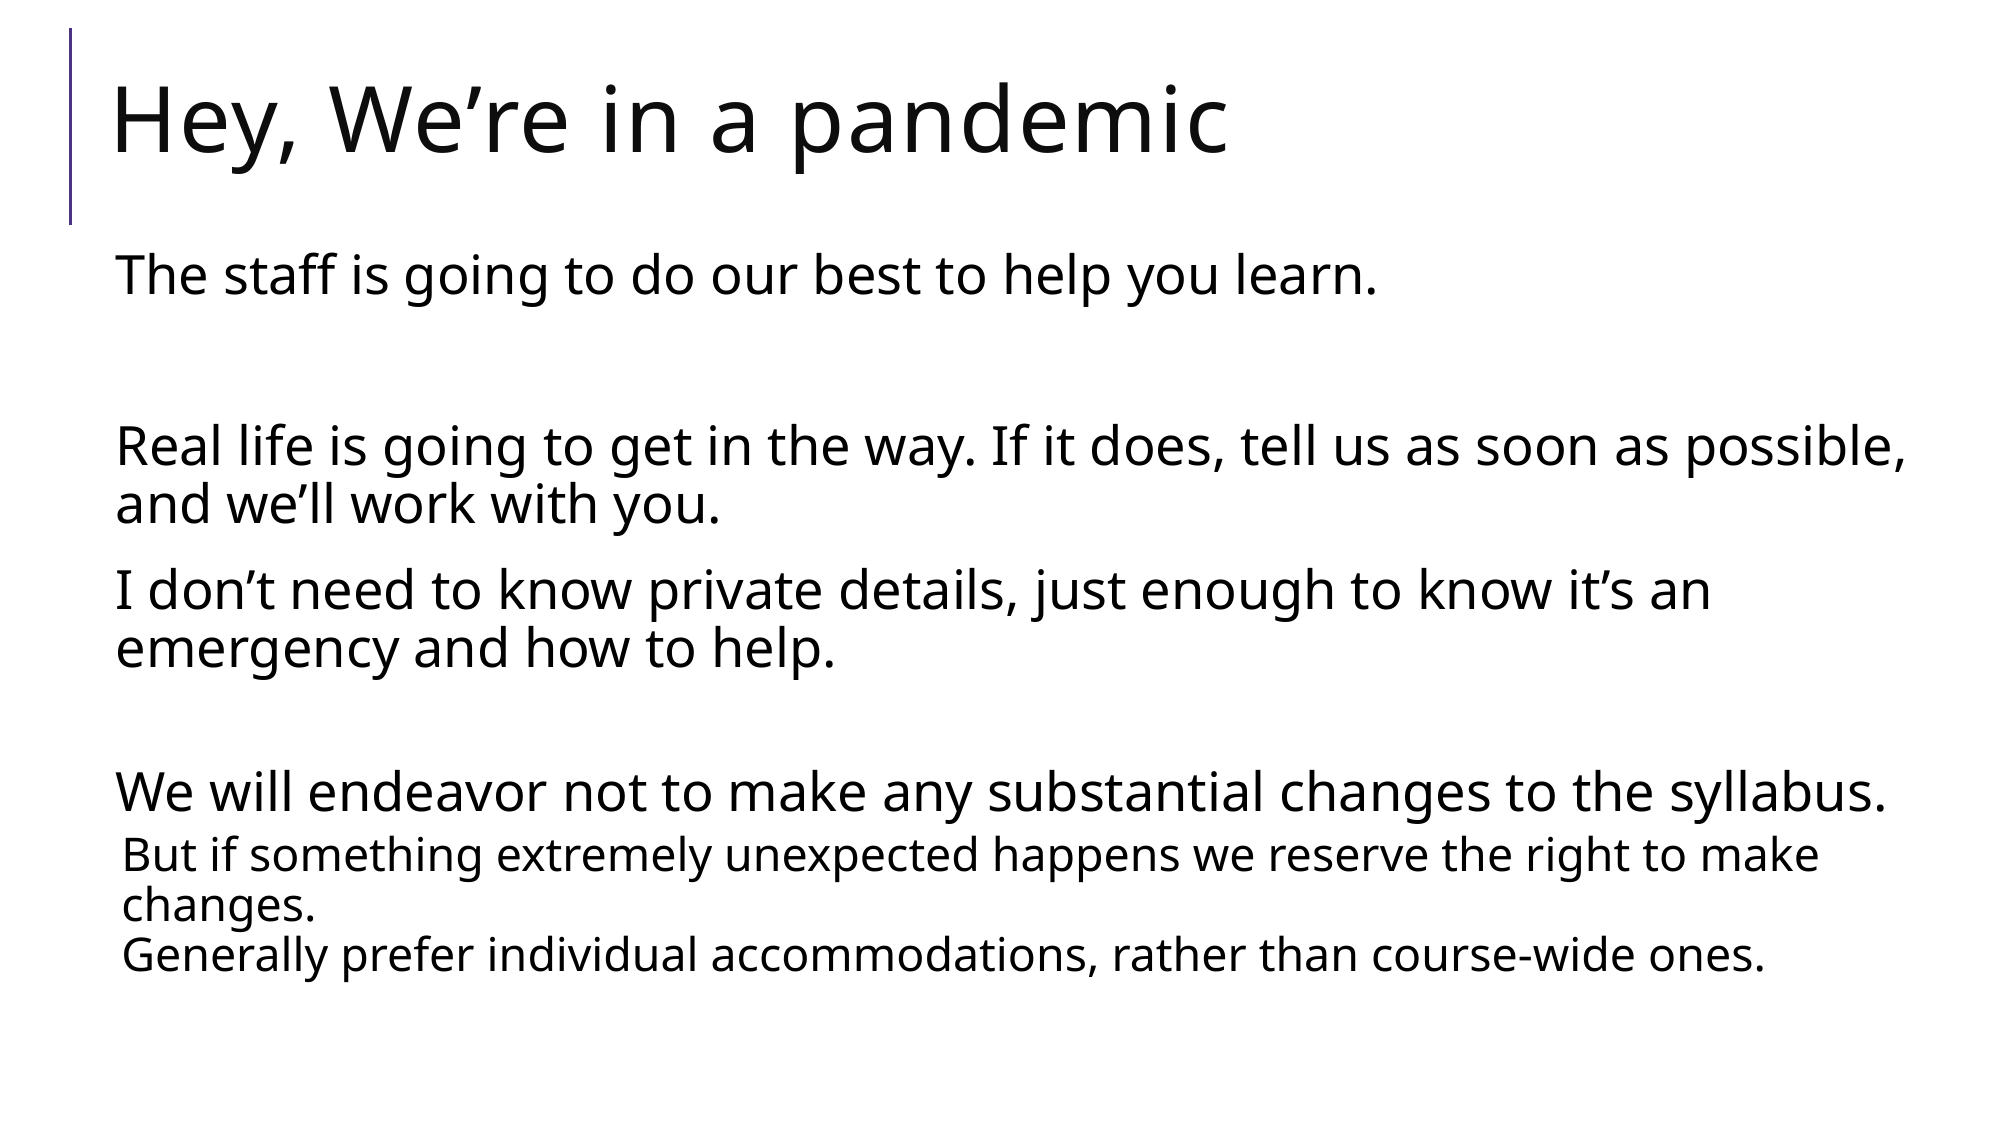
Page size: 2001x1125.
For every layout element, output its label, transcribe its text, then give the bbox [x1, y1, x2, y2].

list The staff is going to do our best to help you learn. Real life is going to get in the way. If it does, tell us as soon as possible, and we’ll work with you. I don’t need to know private details, just enough to know it’s an emergency and how to help. We will endeavor not to make any substantial changes to the syllabus. But if something extremely unexpected happens we reserve the right to make changes. Generally prefer individual accommodations, rather than course-wide ones. [94, 240, 1930, 1035]
title Hey, We’re in a pandemic [94, 43, 1930, 210]
